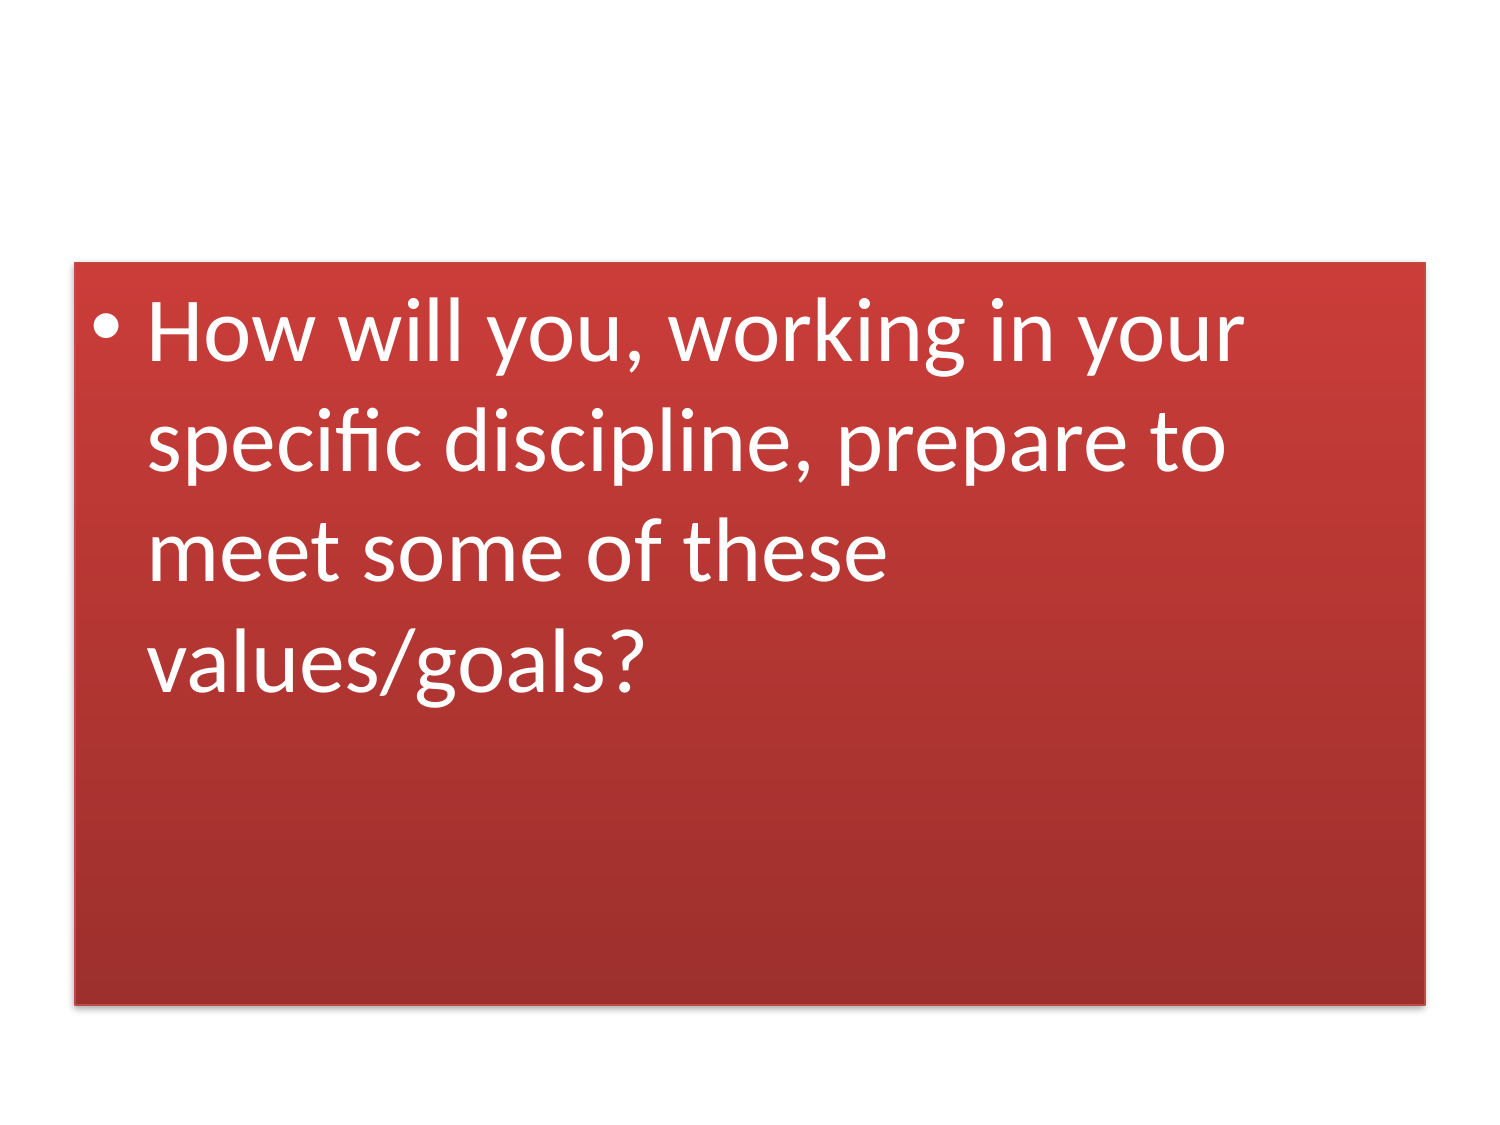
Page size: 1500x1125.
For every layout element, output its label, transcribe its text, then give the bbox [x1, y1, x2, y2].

list How will you, working in your specific discipline, prepare to meet some of these values/goals? [74, 262, 1426, 1006]
